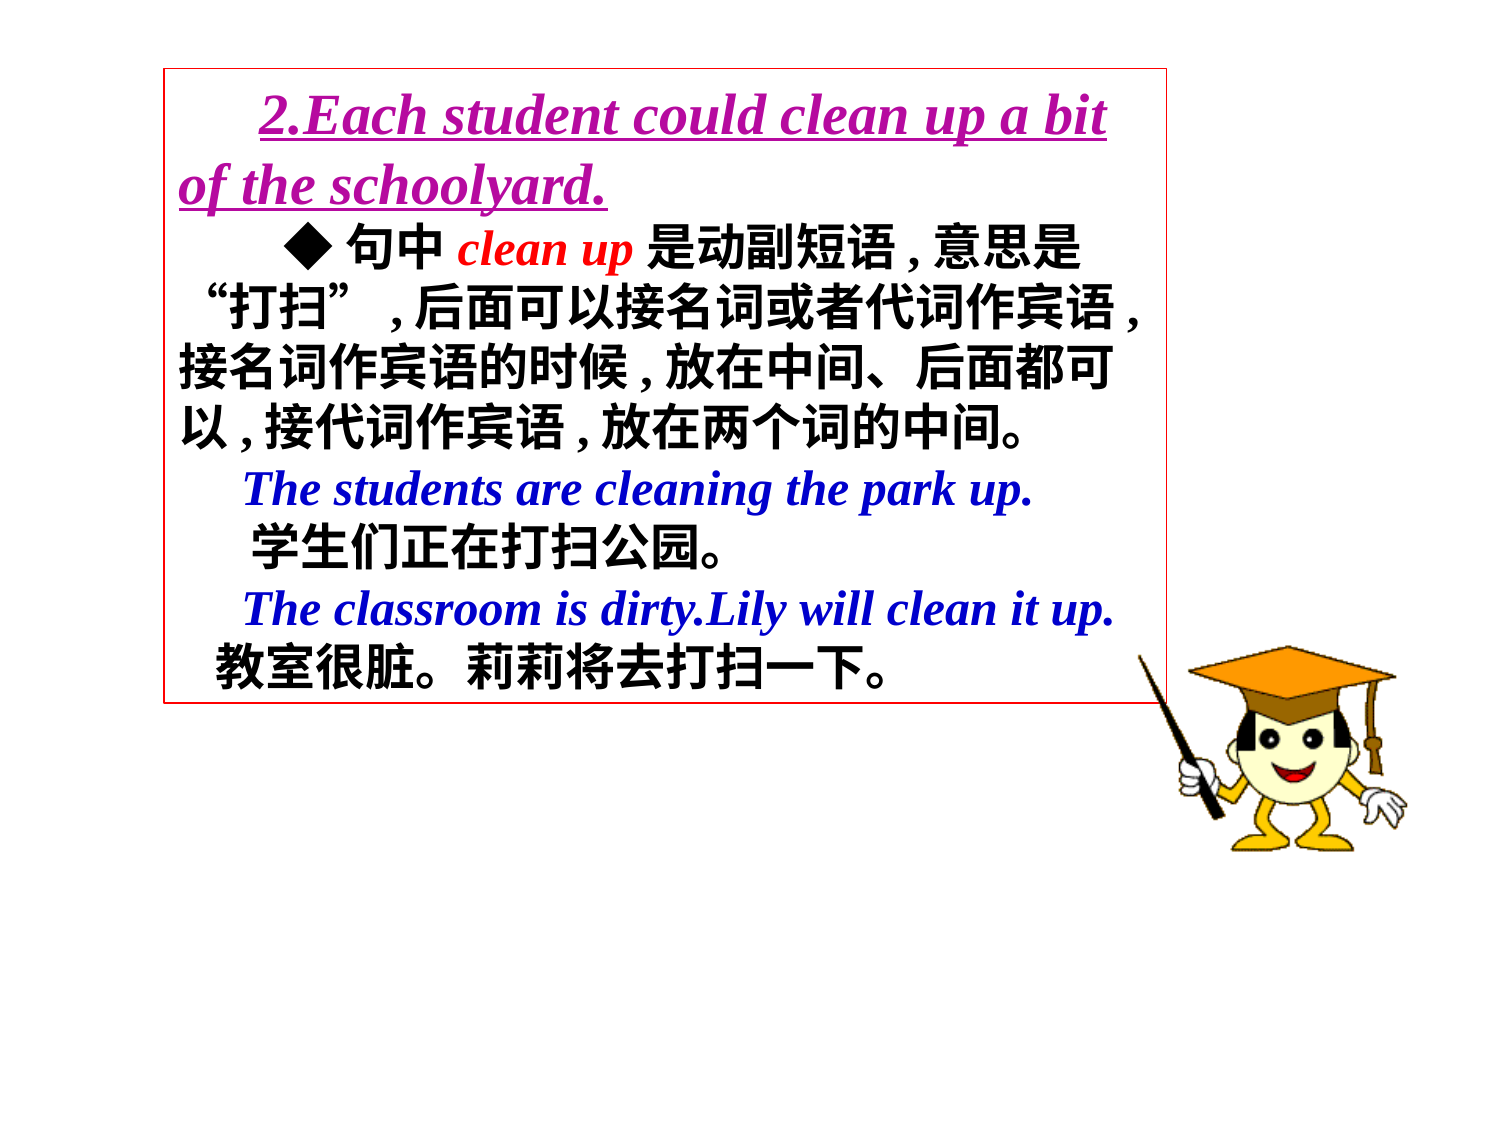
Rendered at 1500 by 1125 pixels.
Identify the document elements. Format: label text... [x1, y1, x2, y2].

text_box 2.Each student could clean up a bit of the schoolyard. ◆句中clean up是动副短语,意思是“打扫”,后面可以接名词或者代词作宾语,接名词作宾语的时候,放在中间、后面都可以,接代词作宾语,放在两个词的中间。 The students are cleaning the park up. 学生们正在打扫公园。 The classroom is dirty.Lily will clean it up. 教室很脏。莉莉将去打扫一下。 [163, 68, 1167, 704]
picture [1117, 630, 1431, 866]
